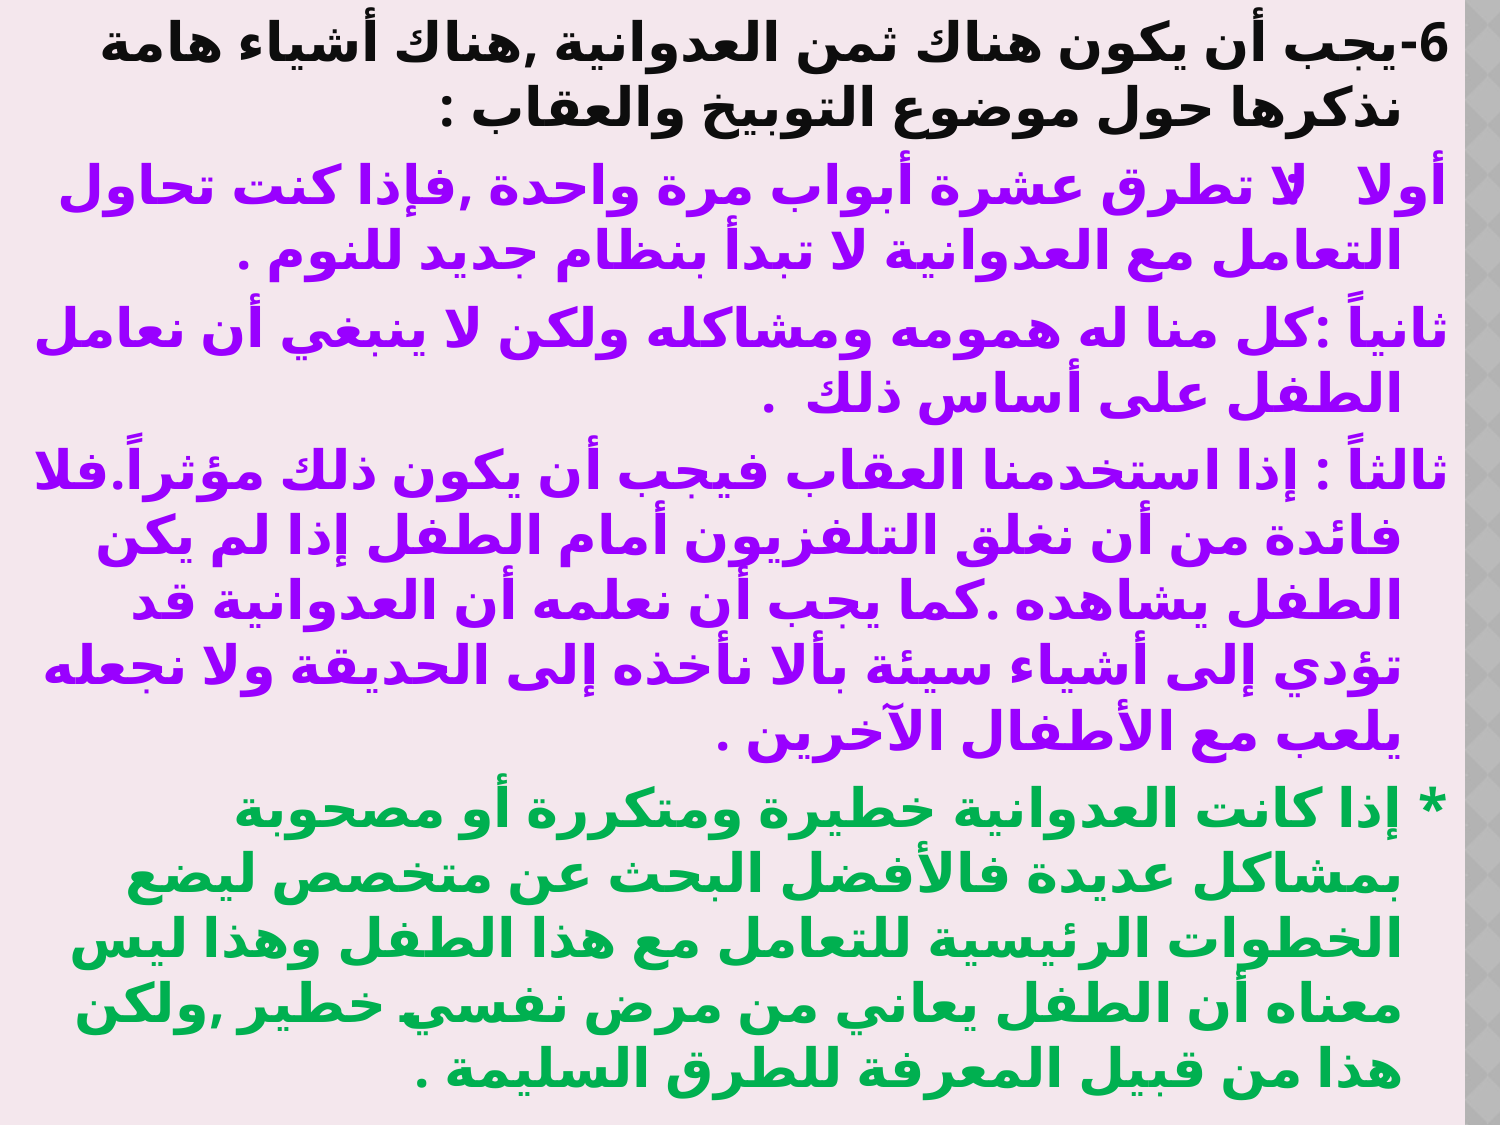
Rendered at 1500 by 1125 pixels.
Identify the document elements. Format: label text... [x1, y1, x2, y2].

list 6-يجب أن يكون هناك ثمن العدوانية ,هناك أشياء هامة نذكرها حول موضوع التوبيخ والعقاب : أولا : لا تطرق عشرة أبواب مرة واحدة ,فإذا كنت تحاول التعامل مع العدوانية لا تبدأ بنظام جديد للنوم . ثانياً :كل منا له همومه ومشاكله ولكن لا ينبغي أن نعامل الطفل على أساس ذلك . ثالثاً : إذا استخدمنا العقاب فيجب أن يكون ذلك مؤثراً.فلا فائدة من أن نغلق التلفزيون أمام الطفل إذا لم يكن الطفل يشاهده .كما يجب أن نعلمه أن العدوانية قد تؤدي إلى أشياء سيئة بألا نأخذه إلى الحديقة ولا نجعله يلعب مع الأطفال الآخرين . * إذا كانت العدوانية خطيرة ومتكررة أو مصحوبة بمشاكل عديدة فالأفضل البحث عن متخصص ليضع الخطوات الرئيسية للتعامل مع هذا الطفل وهذا ليس معناه أن الطفل يعاني من مرض نفسي خطير ,ولكن هذا من قبيل المعرفة للطرق السليمة . [0, 0, 1465, 1125]
